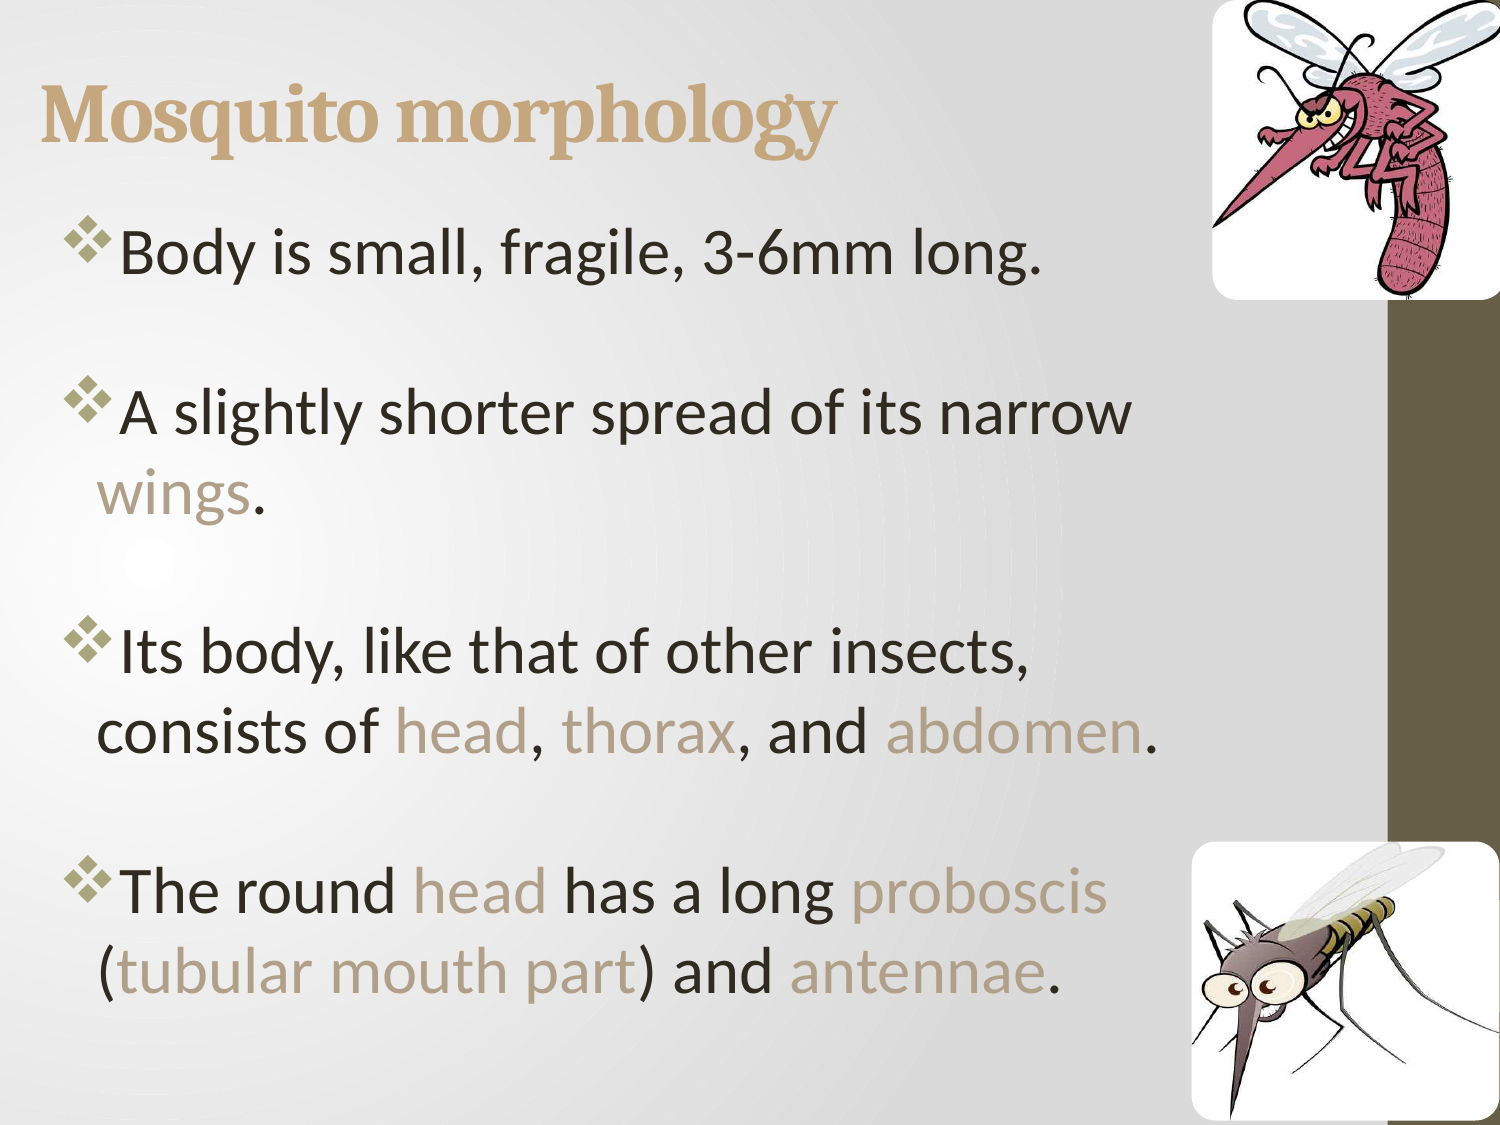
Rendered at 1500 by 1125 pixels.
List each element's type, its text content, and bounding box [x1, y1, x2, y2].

title Mosquito morphology [24, 50, 1209, 168]
list Body is small, fragile, 3-6mm long. A slightly shorter spread of its narrow wings. Its body, like that of other insects, consists of head, thorax, and abdomen. The round head has a long proboscis (tubular mouth part) and antennae. [24, 200, 1213, 1063]
picture [1211, 0, 1500, 301]
picture [1191, 841, 1500, 1122]
